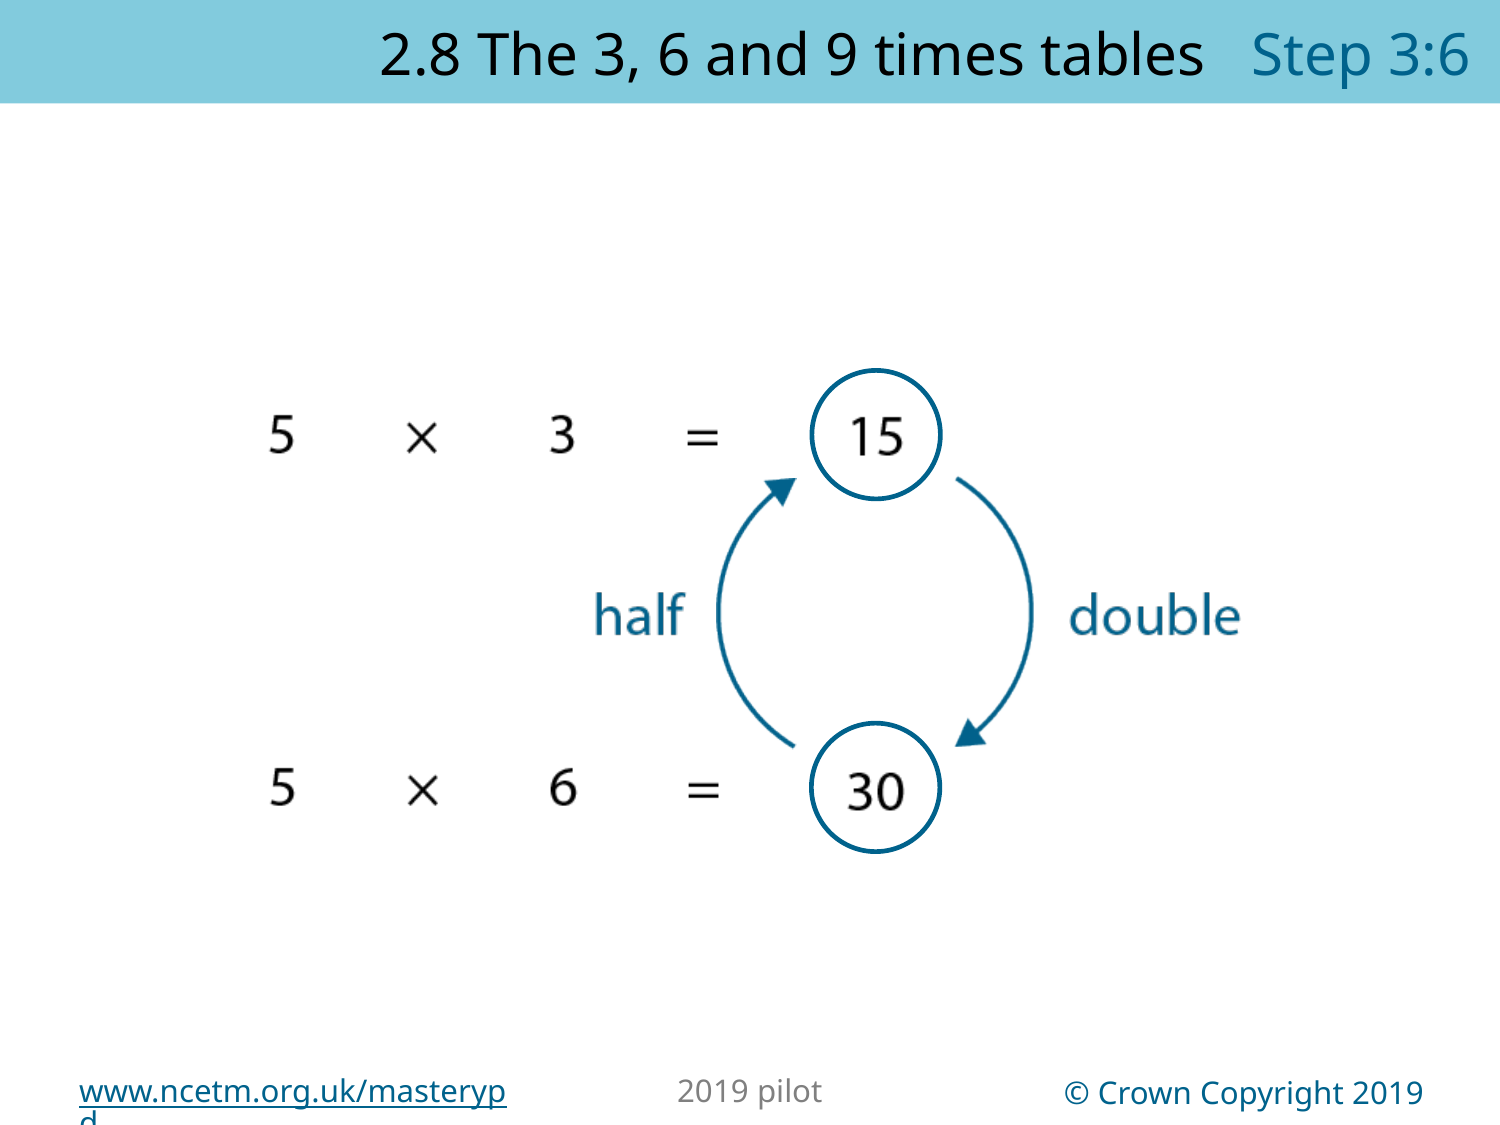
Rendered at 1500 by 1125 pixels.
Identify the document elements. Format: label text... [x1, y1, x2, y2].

picture [183, 382, 797, 831]
text_box [811, 370, 941, 499]
picture [571, 558, 715, 662]
picture [1046, 558, 1304, 662]
list 2.8 The 3, 6 and 9 times tables Step 3:6 [0, 0, 1500, 104]
picture [835, 395, 916, 467]
text_box [811, 723, 940, 852]
picture [835, 750, 916, 828]
picture [953, 475, 1035, 748]
